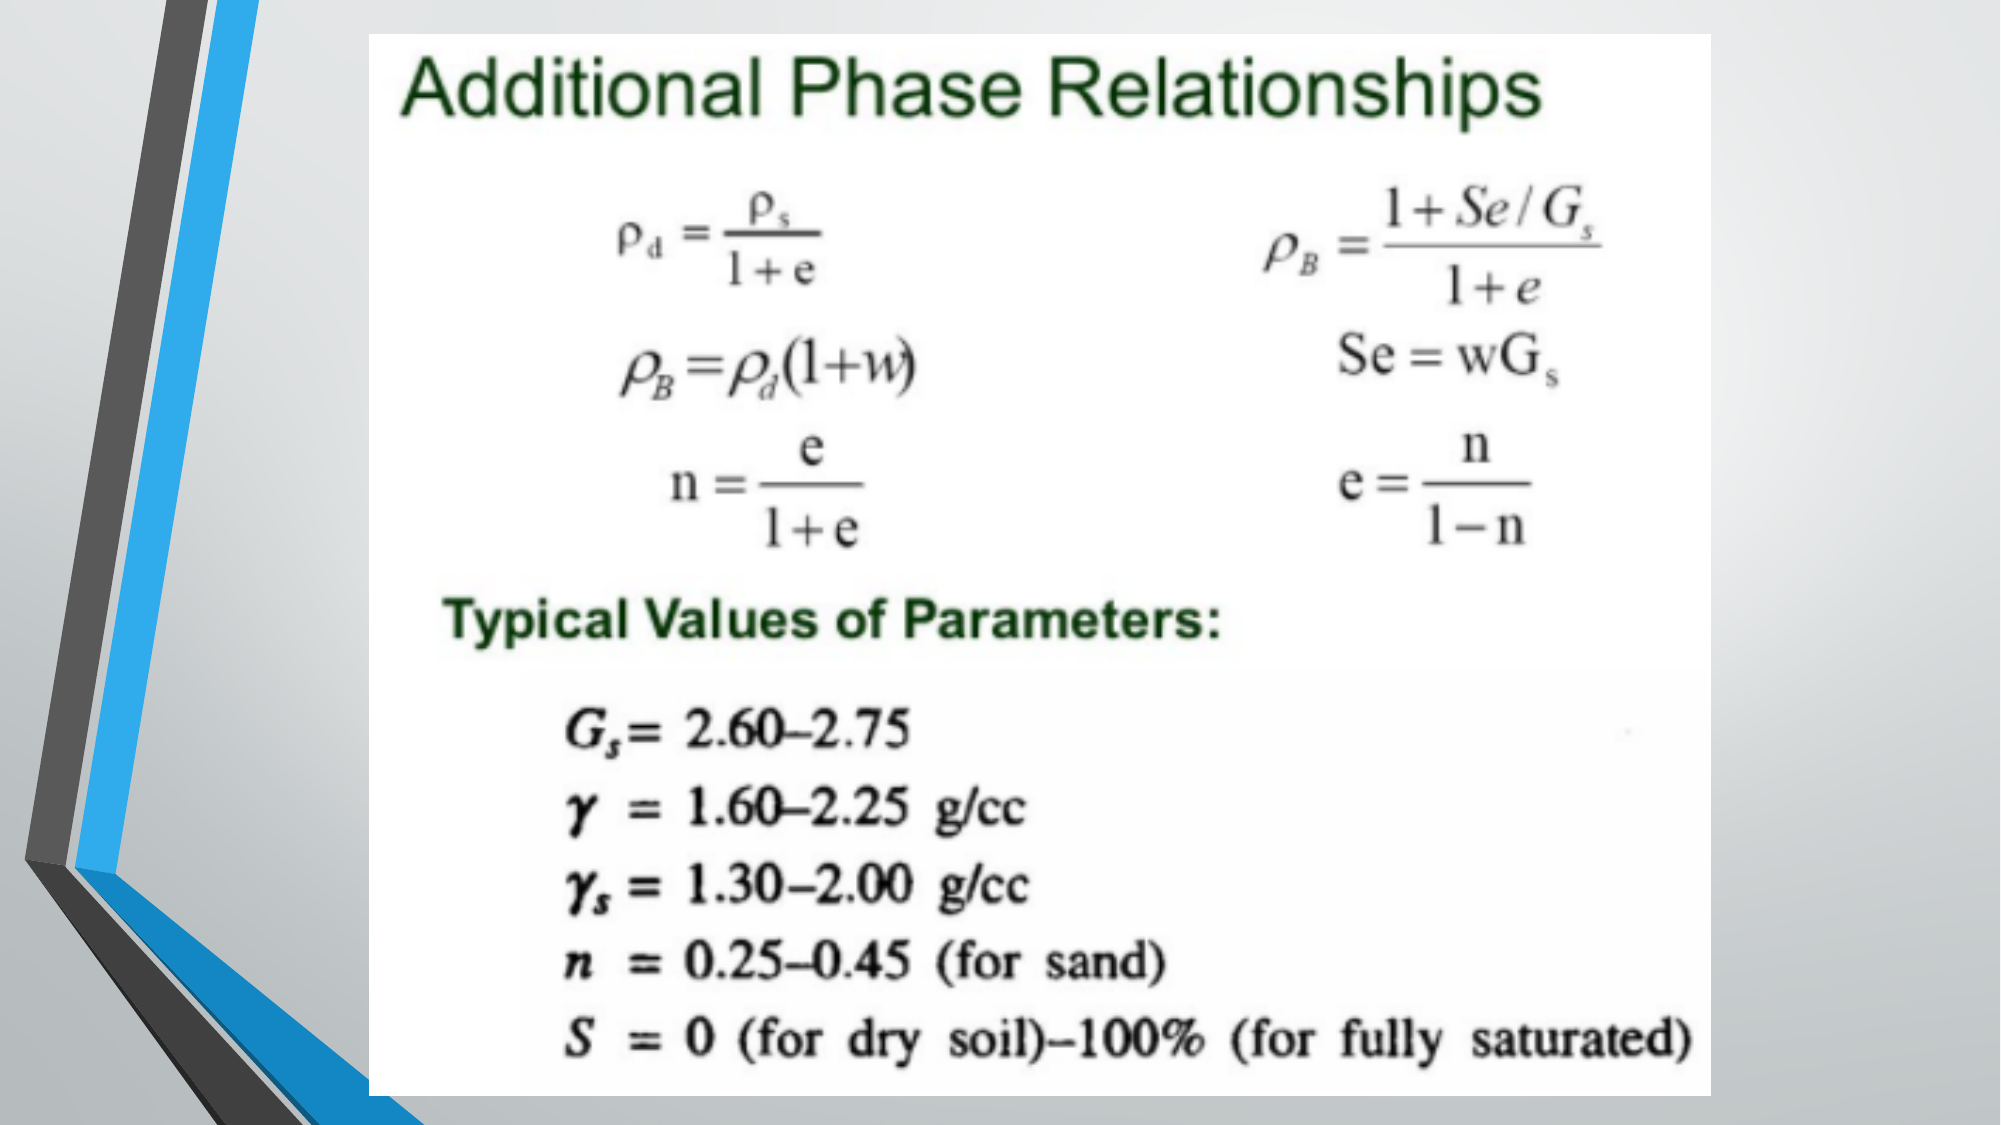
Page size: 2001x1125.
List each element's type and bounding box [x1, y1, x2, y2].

picture [369, 33, 1711, 1096]
